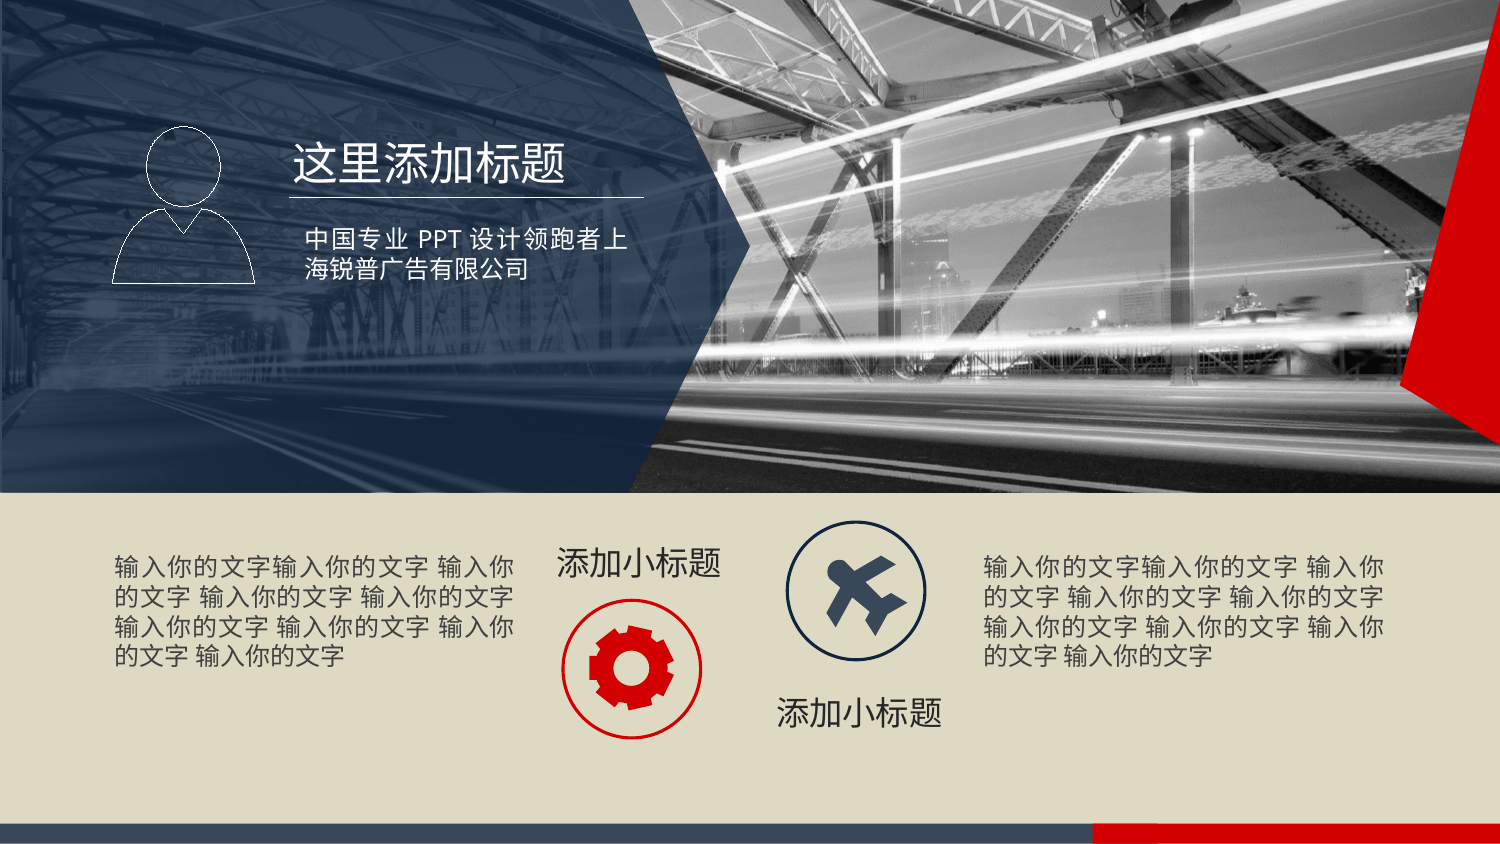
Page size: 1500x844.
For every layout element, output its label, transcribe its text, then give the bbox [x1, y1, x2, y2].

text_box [786, 521, 926, 660]
text_box [1090, 821, 1500, 844]
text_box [562, 600, 701, 739]
text_box 输入你的文字输入你的文字 输入你的文字 输入你的文字 输入你的文字 输入你的文字 输入你的文字 输入你的文字 输入你的文字 [100, 543, 531, 679]
text_box 输入你的文字输入你的文字 输入你的文字 输入你的文字 输入你的文字 输入你的文字 输入你的文字 输入你的文字 输入你的文字 [968, 543, 1400, 679]
picture [2, 0, 1500, 493]
text_box 添加小标题 [541, 535, 762, 590]
text_box [0, 821, 1090, 844]
text_box 添加小标题 [761, 685, 983, 740]
